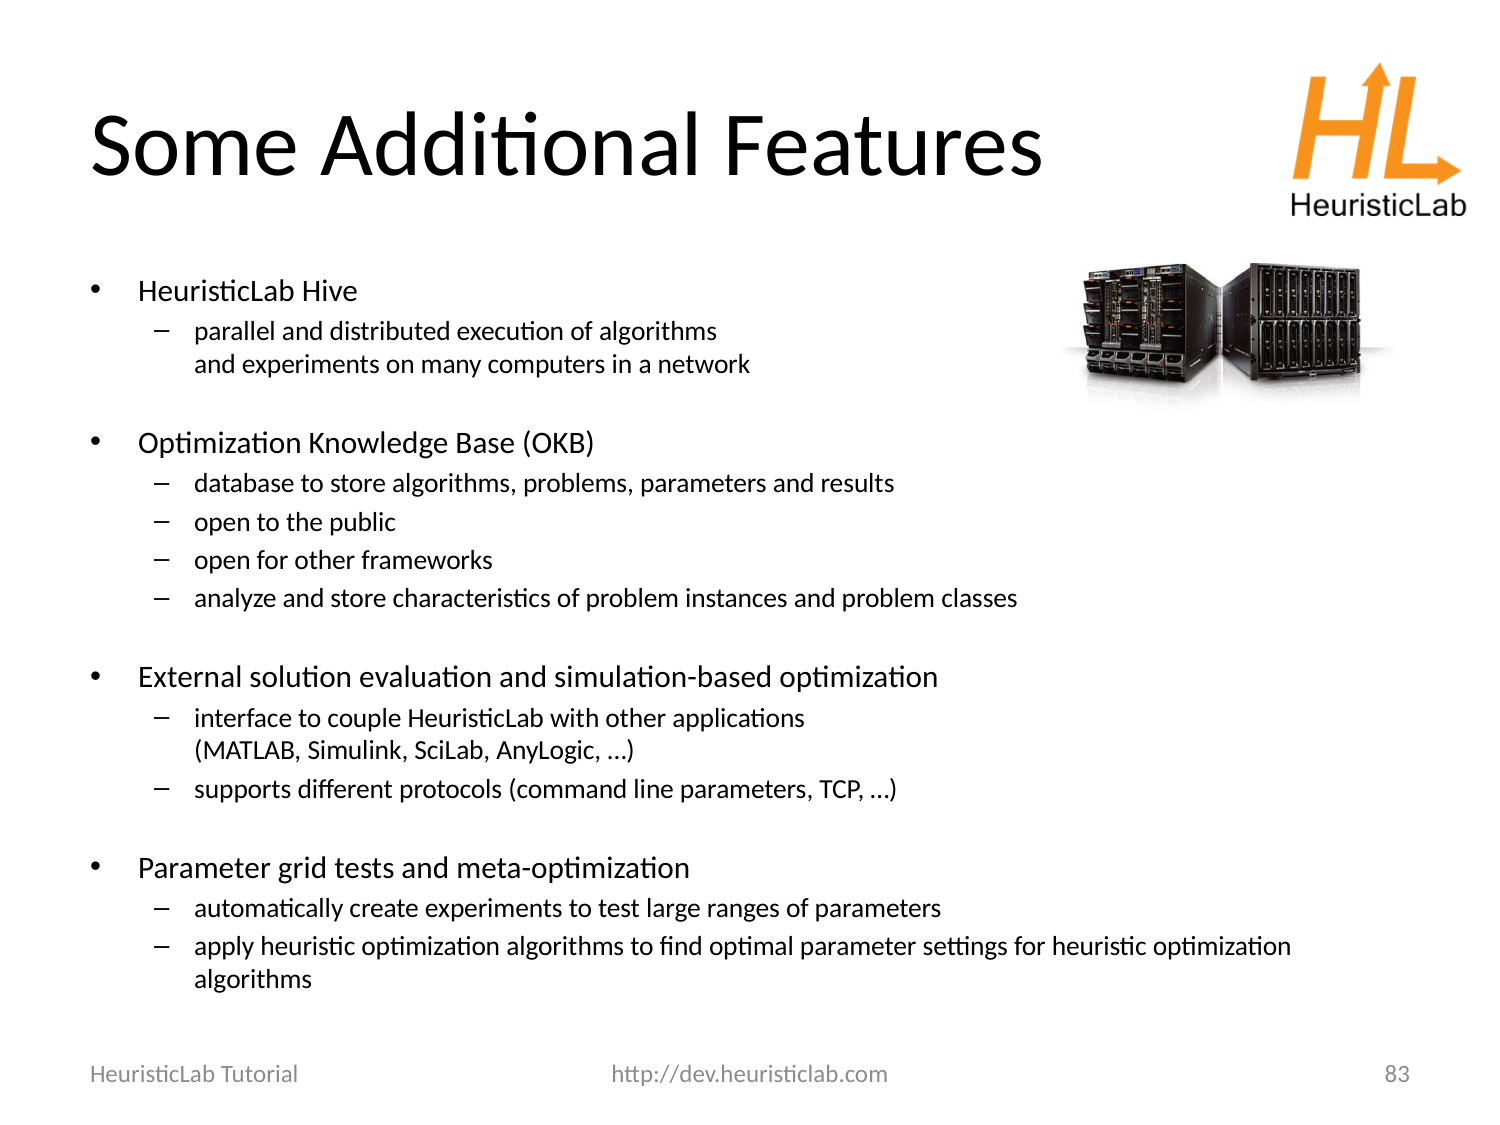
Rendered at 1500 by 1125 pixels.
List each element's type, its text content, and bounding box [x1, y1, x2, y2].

picture [1045, 255, 1403, 413]
title Some Additional Features [75, 45, 1282, 233]
picture [1281, 27, 1474, 244]
slide_number HeuristicLab Tutorial [75, 1042, 425, 1103]
footer http://dev.heuristiclab.com [512, 1042, 988, 1103]
slide_number 83 [1074, 1042, 1425, 1103]
list HeuristicLab Hive parallel and distributed execution of algorithms and experiments on many computers in a network Optimization Knowledge Base (OKB) database to store algorithms, problems, parameters and results open to the public open for other frameworks analyze and store characteristics of problem instances and problem classes External solution evaluation and simulation-based optimization interface to couple HeuristicLab with other applications (MATLAB, Simulink, SciLab, AnyLogic, …) supports different protocols (command line parameters, TCP, …) Parameter grid tests and meta-optimization automatically create experiments to test large ranges of parameters apply heuristic optimization algorithms to find optimal parameter settings for heuristic optimization algorithms [75, 262, 1425, 1005]
